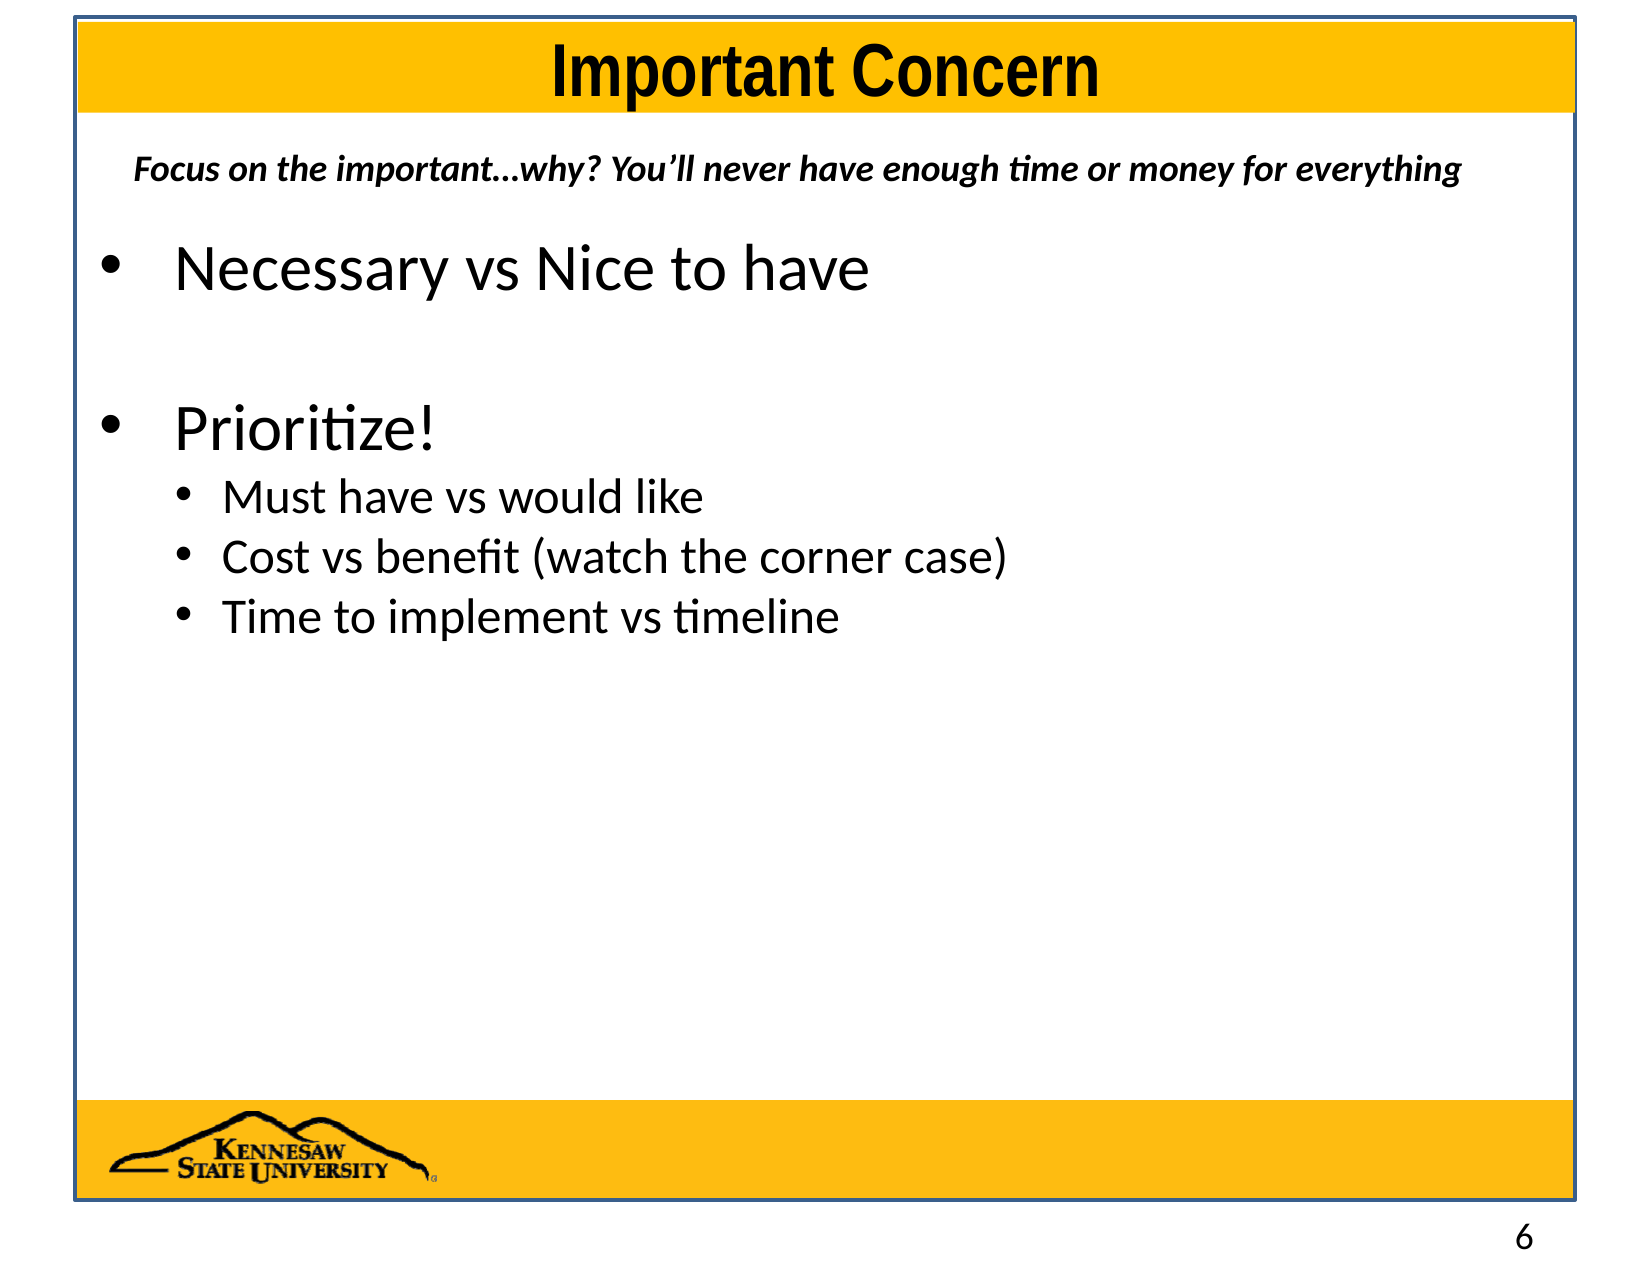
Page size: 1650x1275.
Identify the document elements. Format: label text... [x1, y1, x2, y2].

text_box Focus on the important…why? You’ll never have enough time or money for everything [118, 136, 1532, 197]
title Important Concern [77, 21, 1575, 113]
list Necessary vs Nice to have Prioritize! Must have vs would like Cost vs benefit (watch the corner case) Time to implement vs timeline [99, 223, 1550, 648]
picture [108, 1111, 437, 1184]
